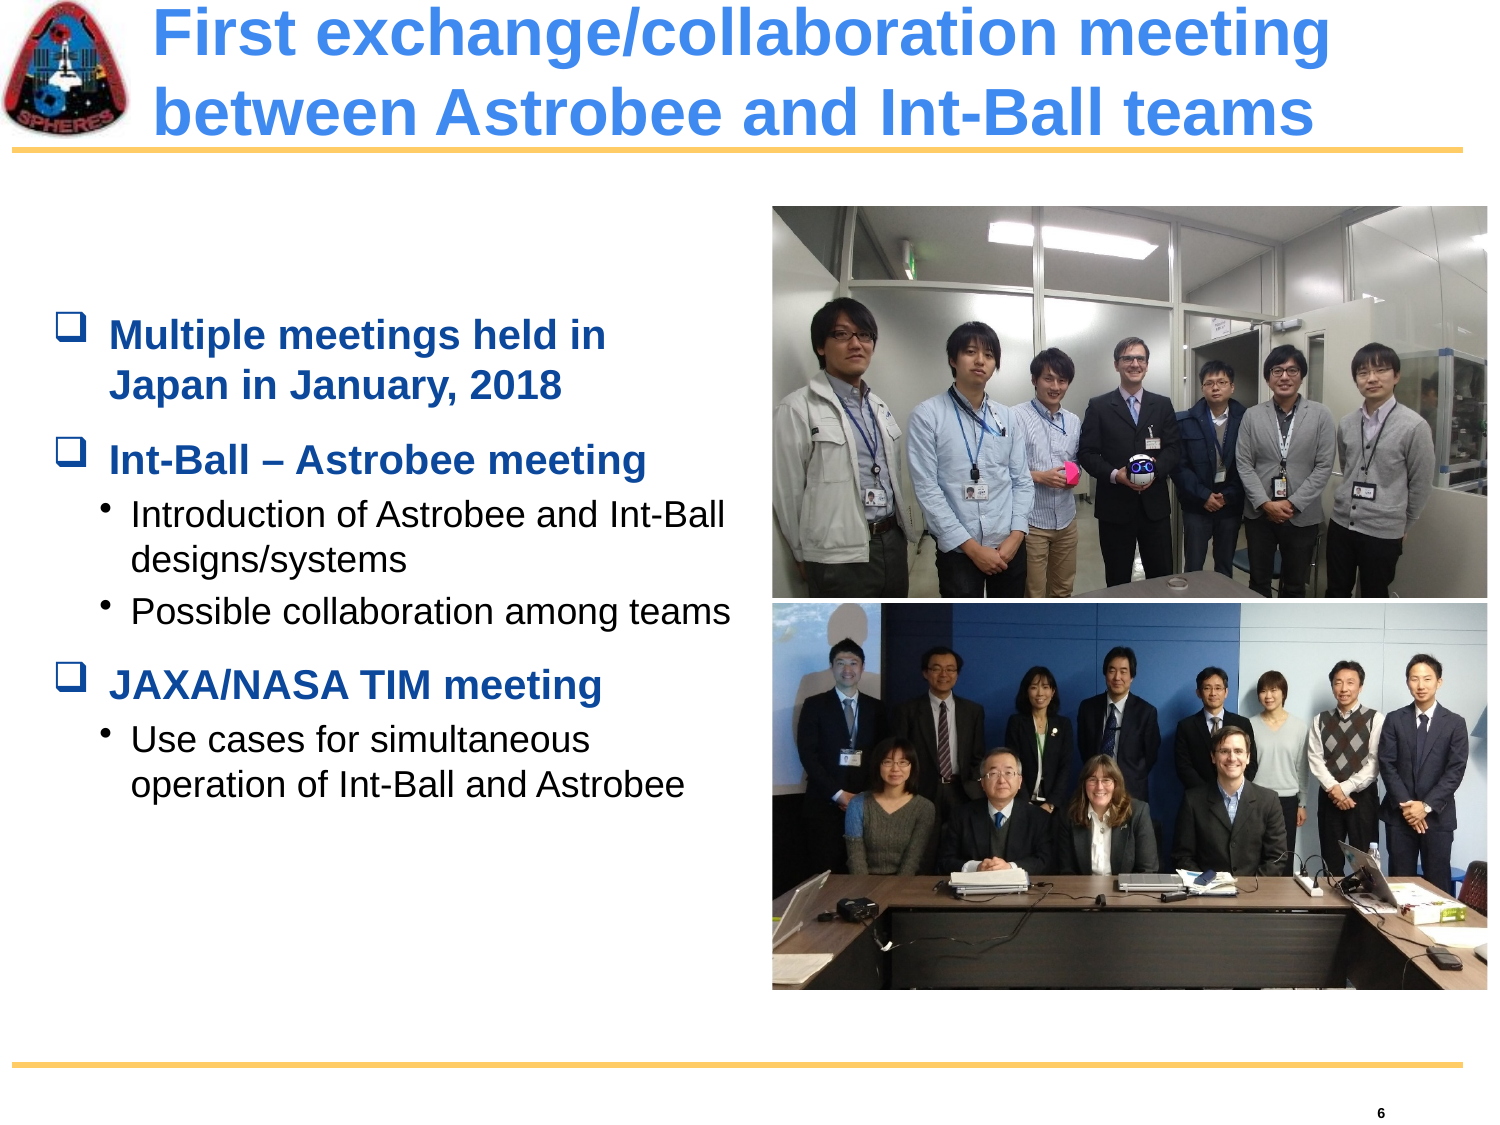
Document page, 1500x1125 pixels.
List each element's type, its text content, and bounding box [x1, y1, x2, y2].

picture [772, 206, 1488, 598]
picture [772, 603, 1488, 991]
title First exchange/collaboration meeting between Astrobee and Int-Ball teams [137, 24, 1451, 113]
list Multiple meetings held in Japan in January, 2018 Int-Ball – Astrobee meeting Introduction of Astrobee and Int-Ball designs/systems Possible collaboration among teams JAXA/NASA TIM meeting Use cases for simultaneous operation of Int-Ball and Astrobee [37, 299, 751, 836]
picture [0, 0, 131, 139]
